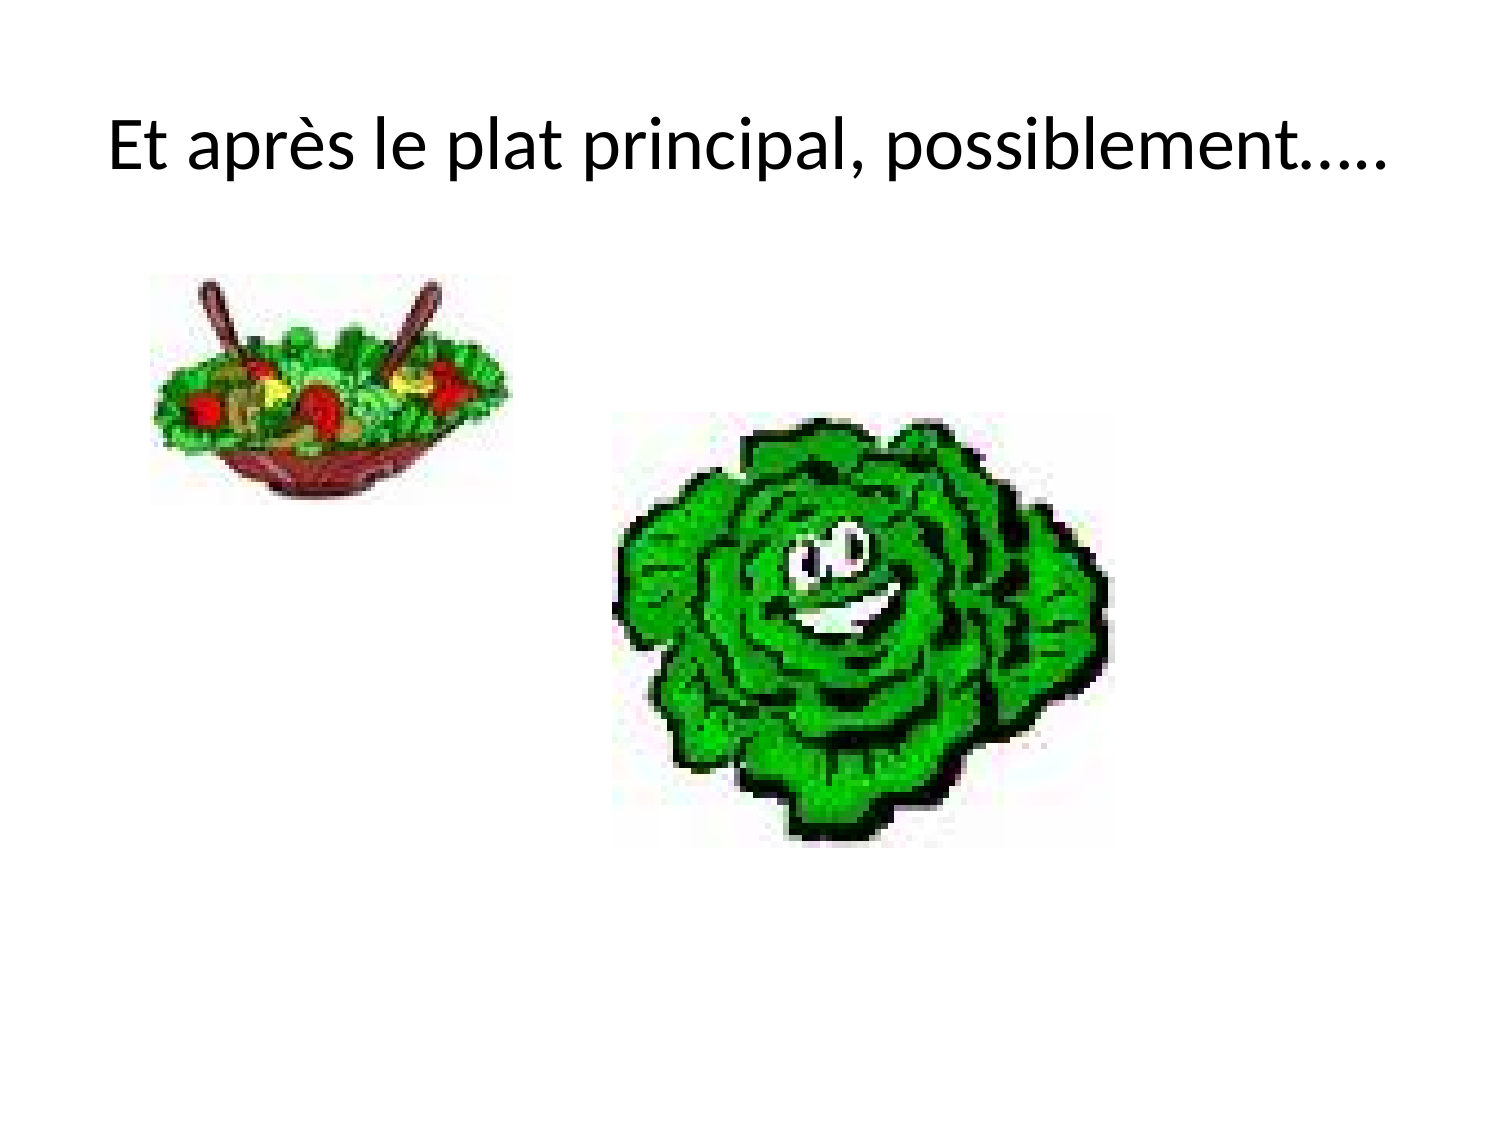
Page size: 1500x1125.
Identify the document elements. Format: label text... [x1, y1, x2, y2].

picture [612, 412, 1115, 848]
picture [149, 274, 513, 506]
title Et après le plat principal, possiblement….. [75, 45, 1425, 233]
